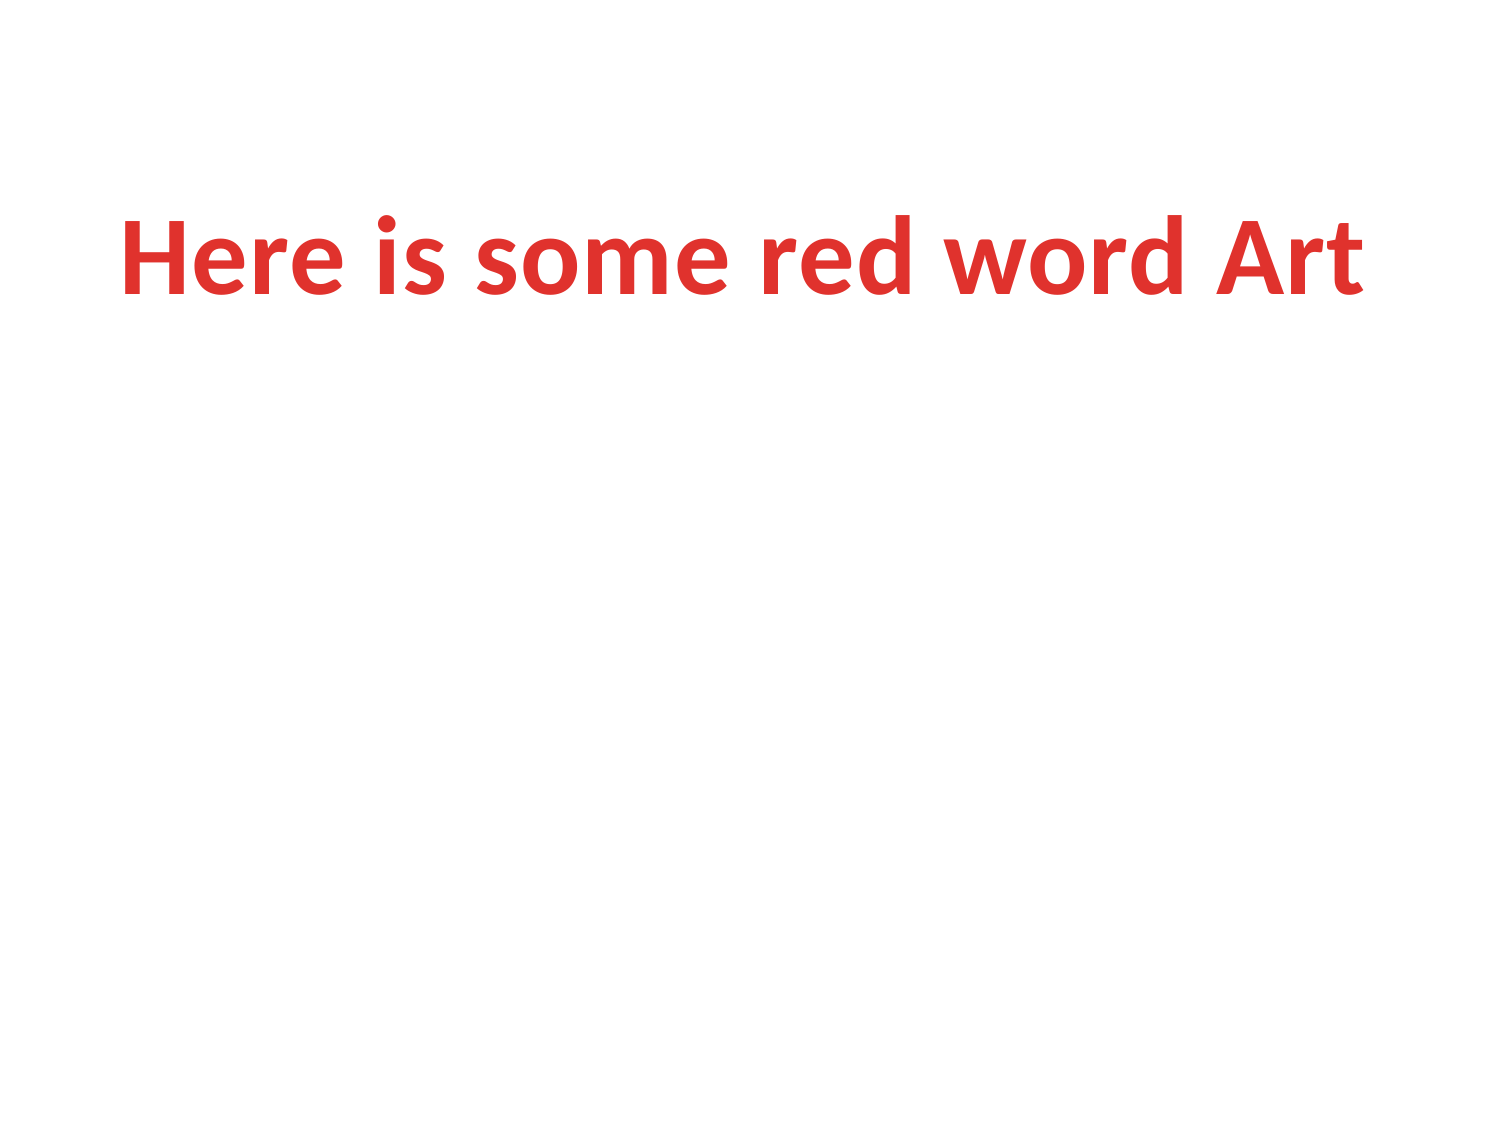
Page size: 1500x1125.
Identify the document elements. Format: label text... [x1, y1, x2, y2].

text_box Here is some red word Art [104, 174, 1383, 325]
